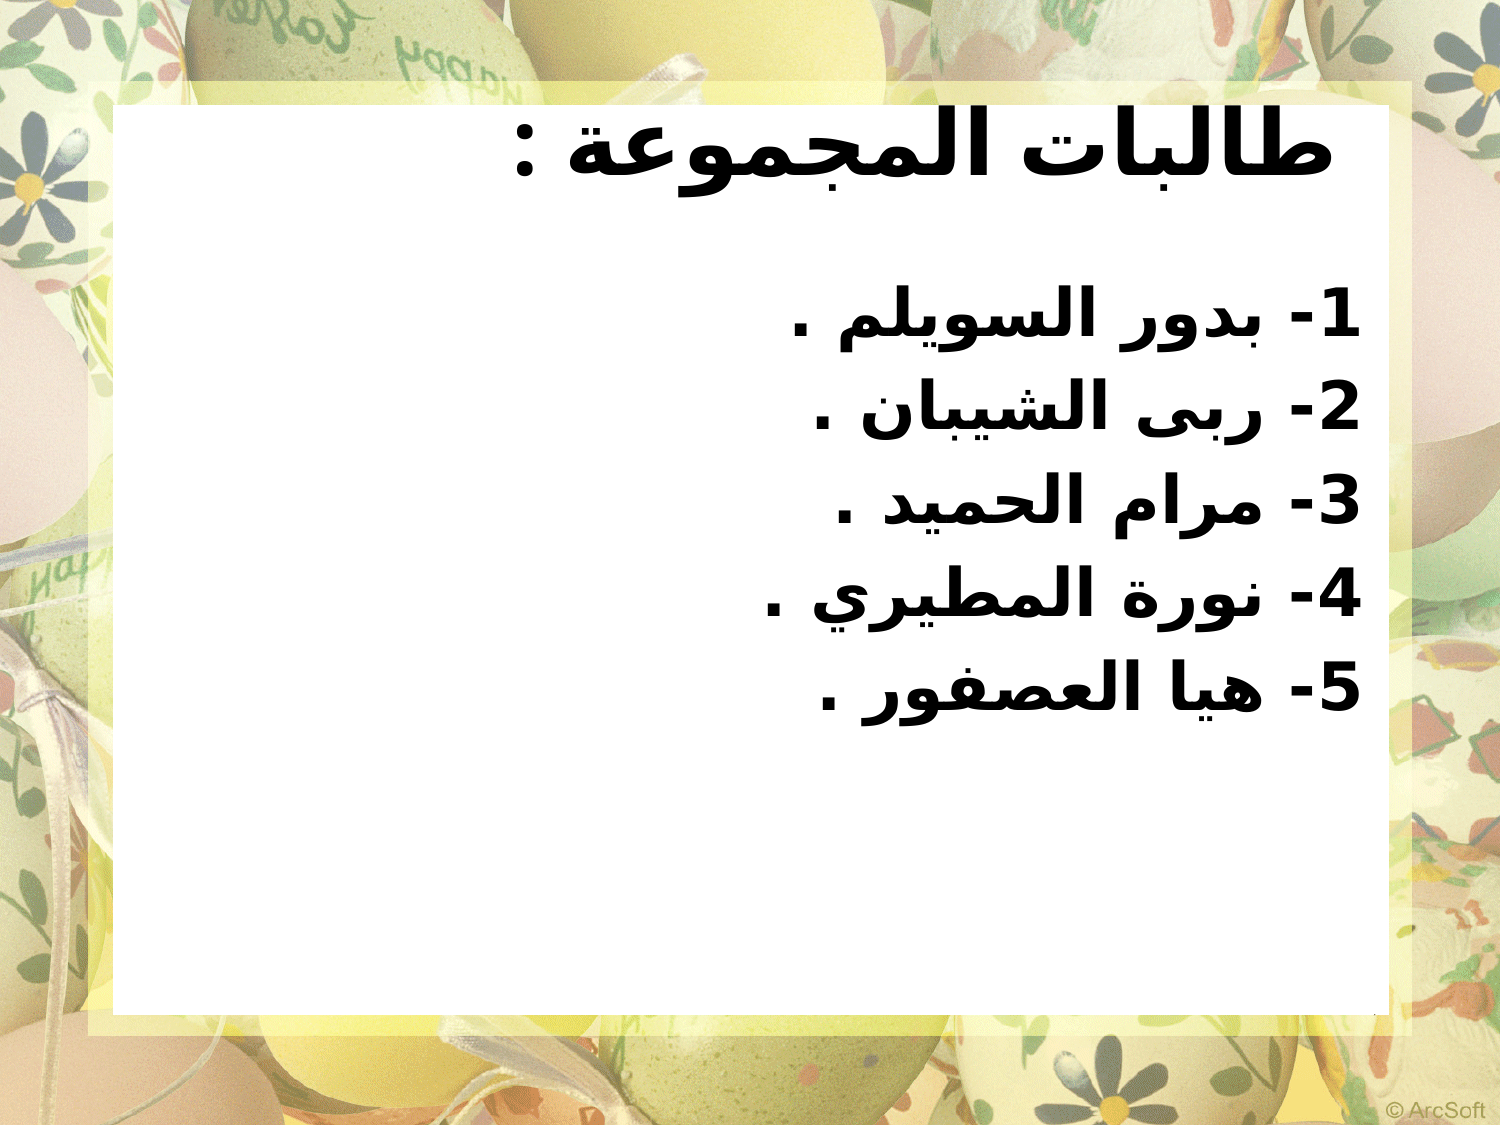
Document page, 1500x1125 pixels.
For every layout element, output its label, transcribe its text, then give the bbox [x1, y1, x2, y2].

title طالبات المجموعة : [75, 45, 1425, 233]
picture [0, 0, 1500, 1125]
list 1- بدور السويلم . 2- ربى الشيبان . 3- مرام الحميد . 4- نورة المطيري . 5- هيا العصفور . [75, 262, 1425, 1005]
